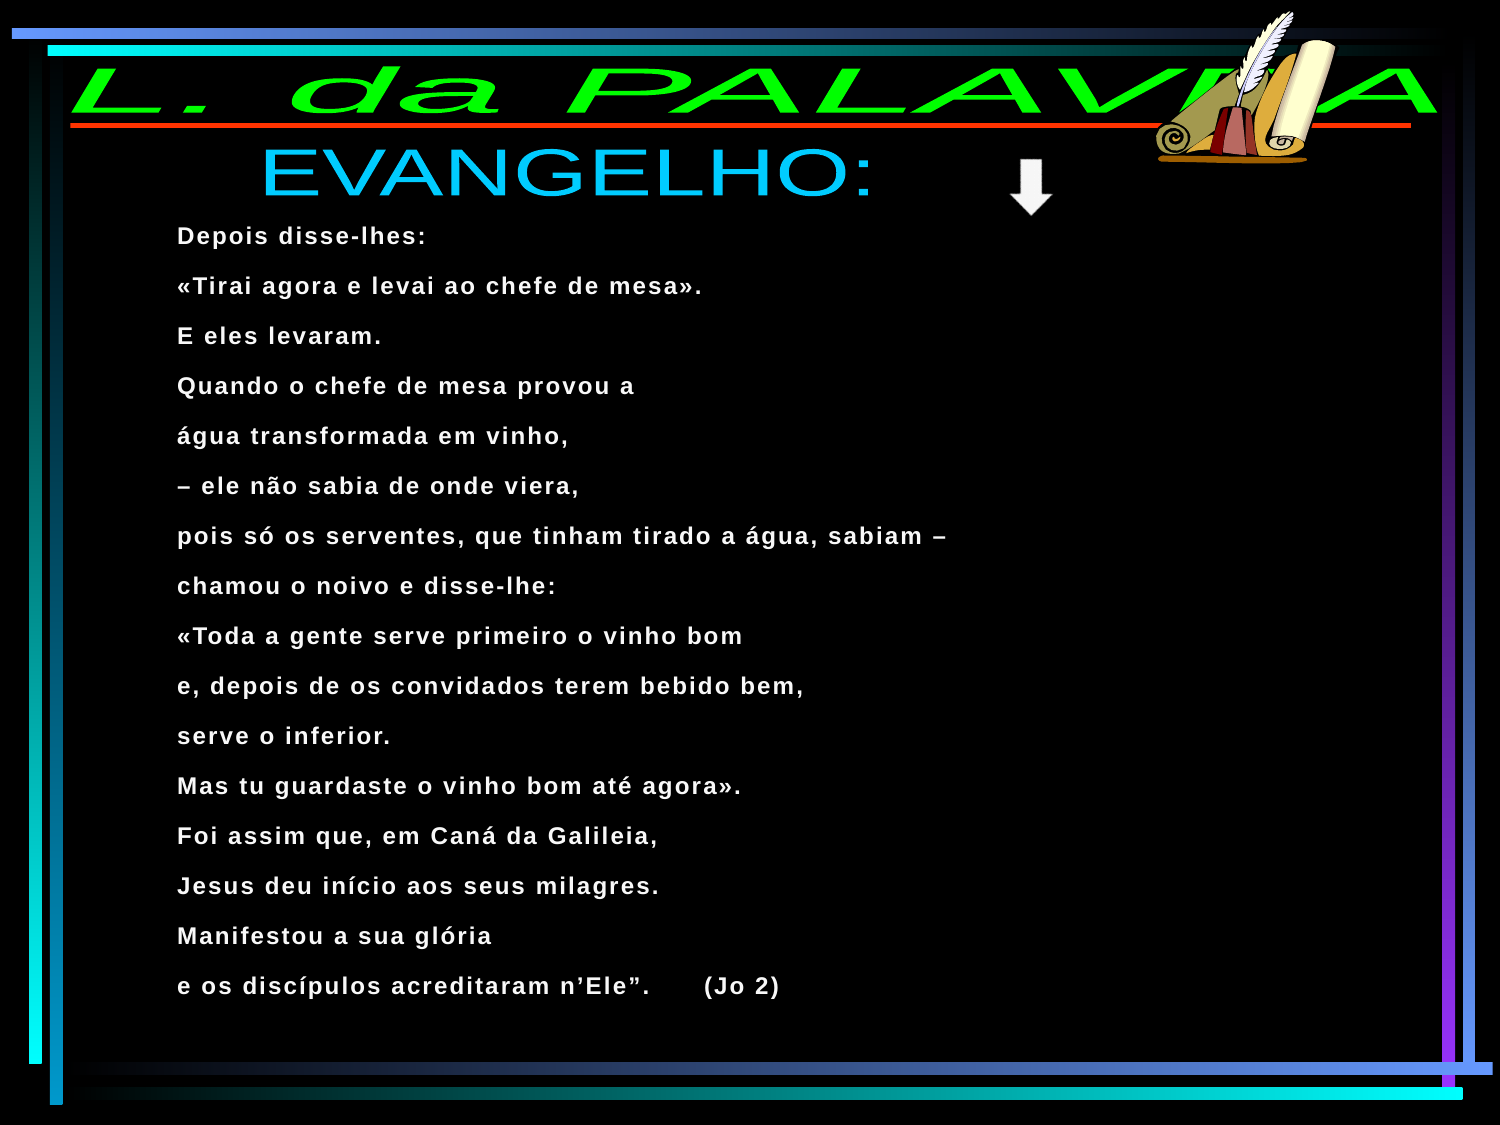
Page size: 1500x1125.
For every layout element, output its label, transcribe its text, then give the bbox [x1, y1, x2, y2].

text_box Depois disse-lhes: «Tirai agora e levai ao chefe de mesa». E eles levaram. Quando o chefe de mesa provou a água transformada em vinho, – ele não sabia de onde viera, pois só os serventes, que tinham tirado a água, sabiam – chamou o noivo e disse-lhe: «Toda a gente serve primeiro o vinho bom e, depois de os convidados terem bebido bem, serve o inferior. Mas tu guardaste o vinho bom até agora». Foi assim que, em Caná da Galileia, Jesus deu início aos seus milagres. Manifestou a sua glória e os discípulos acreditaram n’Ele”. (Jo 2) [162, 207, 1447, 1024]
picture [1151, 6, 1343, 166]
picture [999, 149, 1065, 219]
